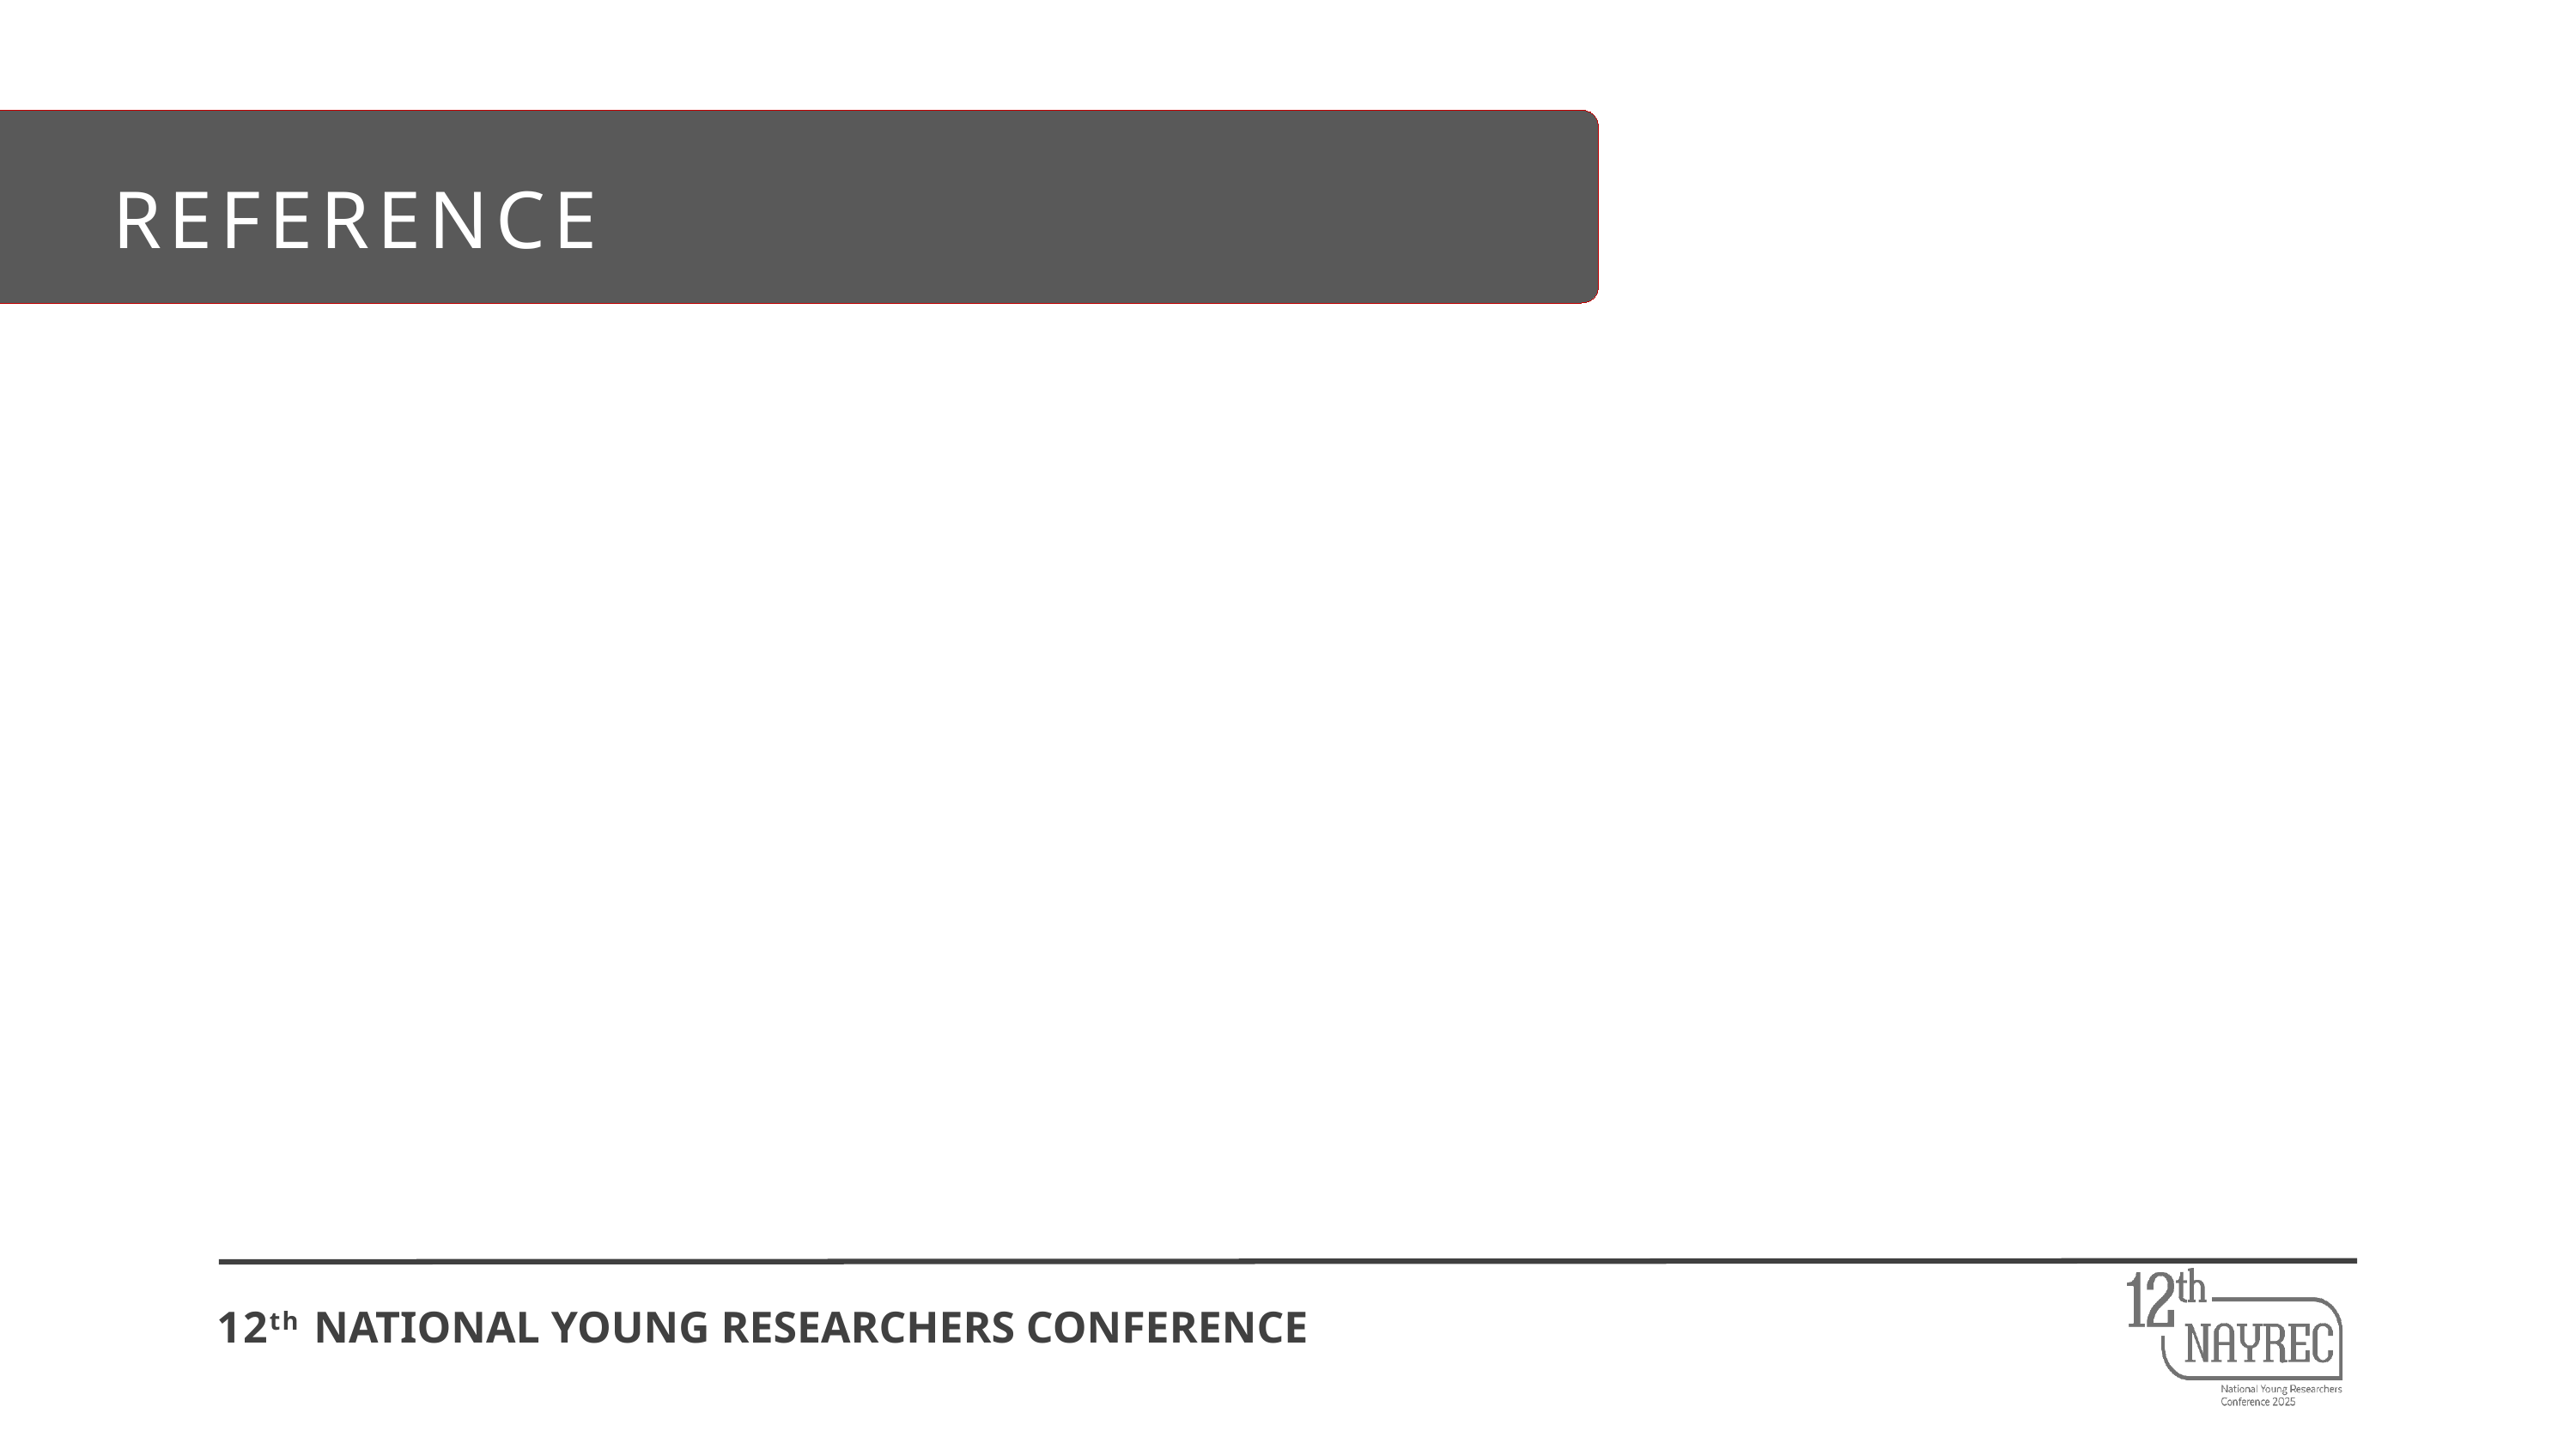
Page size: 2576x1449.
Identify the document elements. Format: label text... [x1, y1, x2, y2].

text_box REFERENCE [112, 155, 1713, 265]
text_box 12th NATIONAL YOUNG RESEARCHERS CONFERENCE [204, 1293, 1545, 1358]
picture [2071, 1226, 2415, 1426]
text_box [0, 110, 1599, 304]
